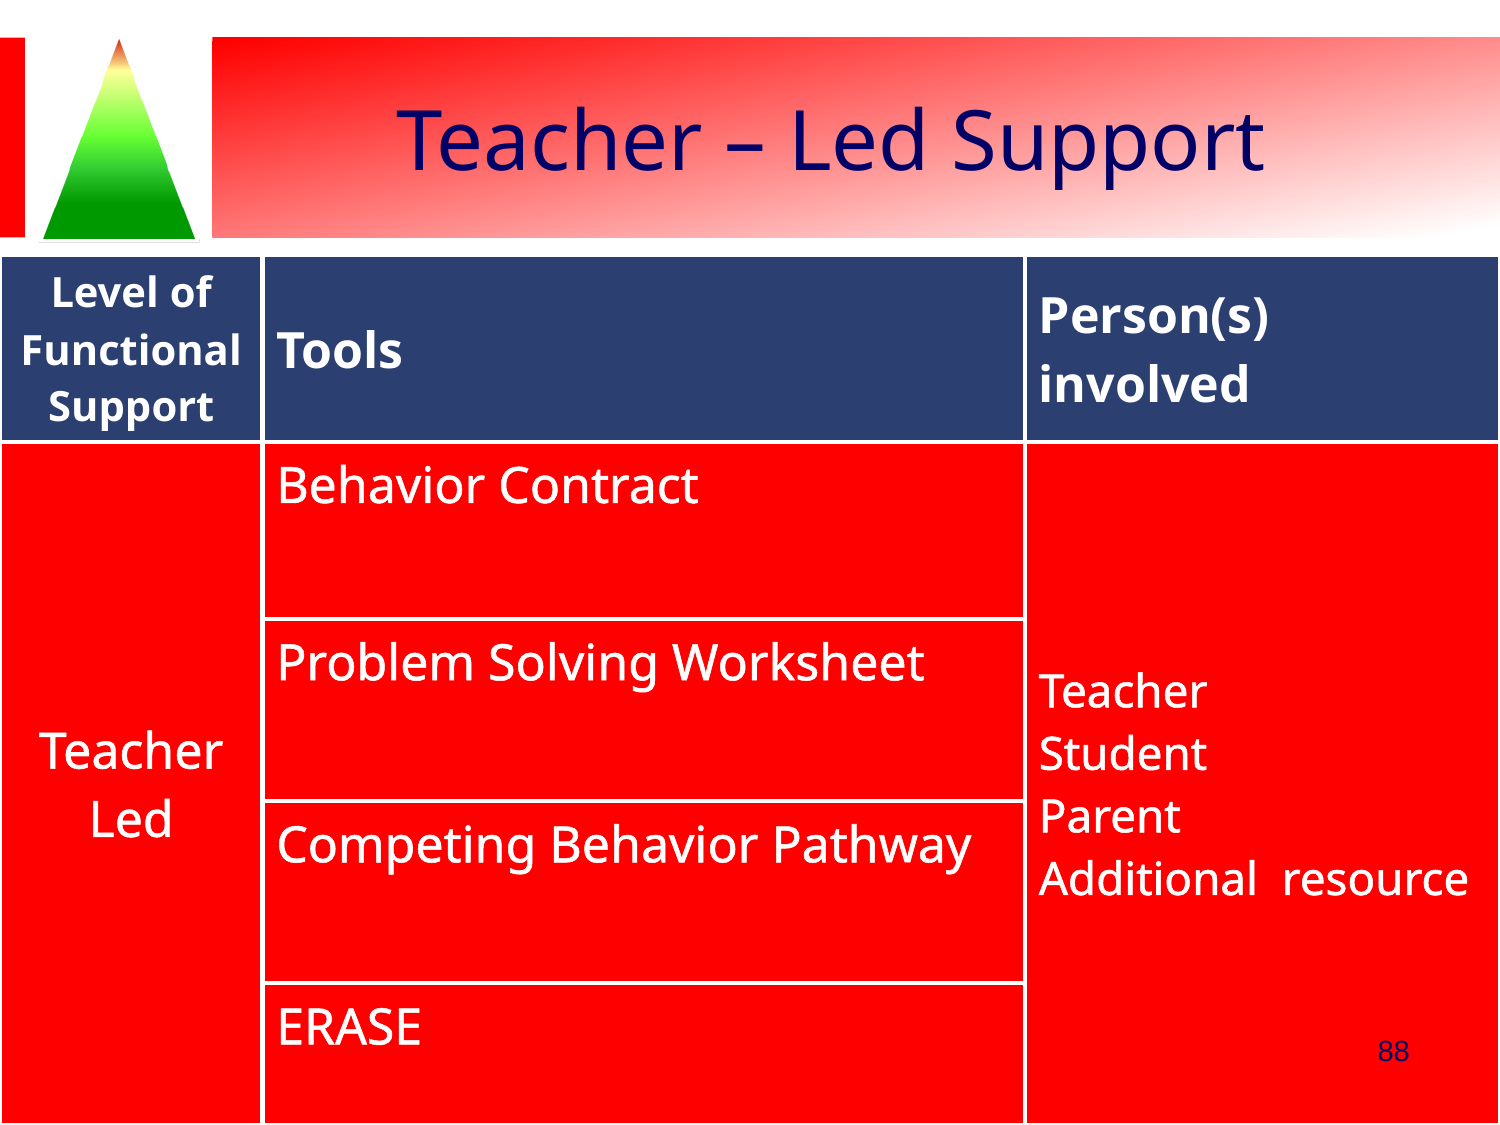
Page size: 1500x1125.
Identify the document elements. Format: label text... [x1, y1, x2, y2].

table_header Tools [265, 257, 1023, 440]
table_cell Competing Behavior Pathway [265, 803, 1023, 981]
slide_number 88 [1074, 1024, 1426, 1103]
title Teacher – Led Support [162, 49, 1500, 226]
table_header Person(s) involved [1027, 257, 1498, 440]
table_cell Teacher Student Parent Additional resource [1027, 444, 1498, 1123]
table_header Level of Functional Support [2, 257, 260, 440]
table_cell Teacher Led [2, 444, 260, 1123]
table_cell Behavior Contract [265, 444, 1023, 617]
picture [37, 30, 200, 243]
table_cell Problem Solving Worksheet [265, 621, 1023, 799]
table_cell ERASE [265, 985, 1023, 1123]
